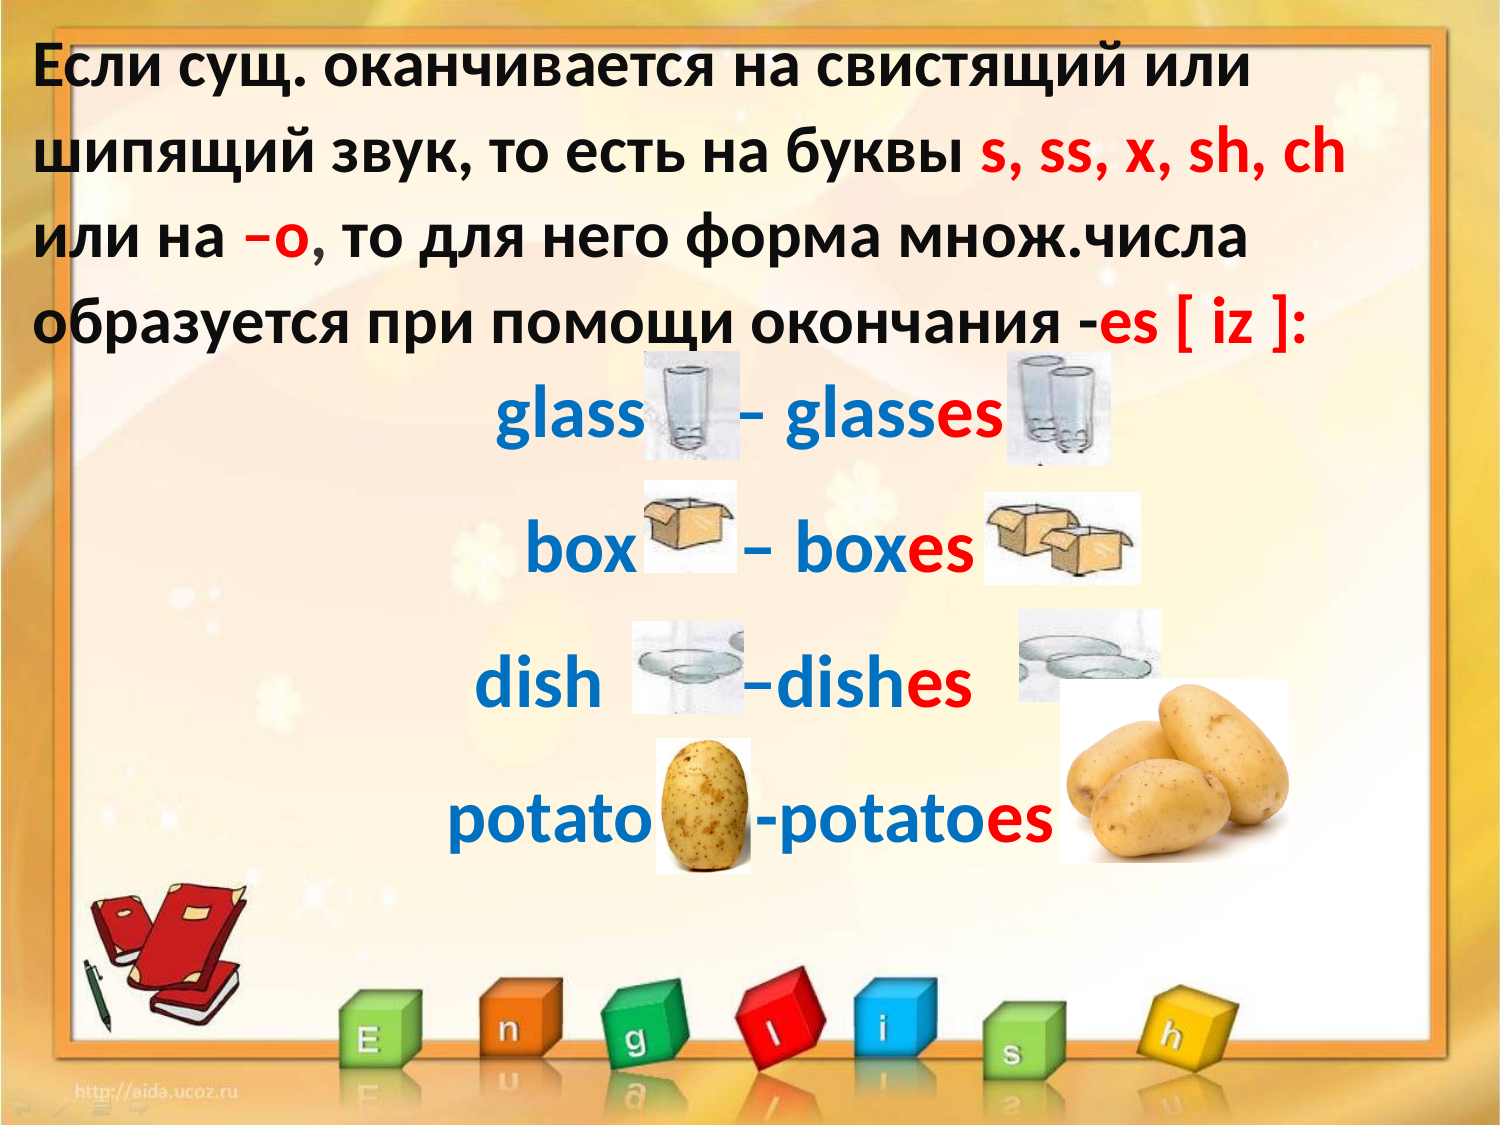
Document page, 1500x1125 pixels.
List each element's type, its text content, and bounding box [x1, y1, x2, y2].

picture [632, 620, 745, 714]
picture [984, 491, 1141, 585]
text_box Если сущ. оканчивается на свистящий или шипящий звук, то есть на буквы s, ss, x, sh, ch или на –o, то для него форма множ.числа образуется при помощи окончания -es [ iz ]: glass – glasses box – boxes dish –dishes potato -potatoes [17, 7, 1483, 1125]
picture [655, 737, 751, 874]
picture [644, 351, 740, 460]
picture [644, 480, 737, 573]
picture [1019, 609, 1290, 864]
picture [1007, 351, 1112, 466]
picture [0, 0, 1500, 1125]
